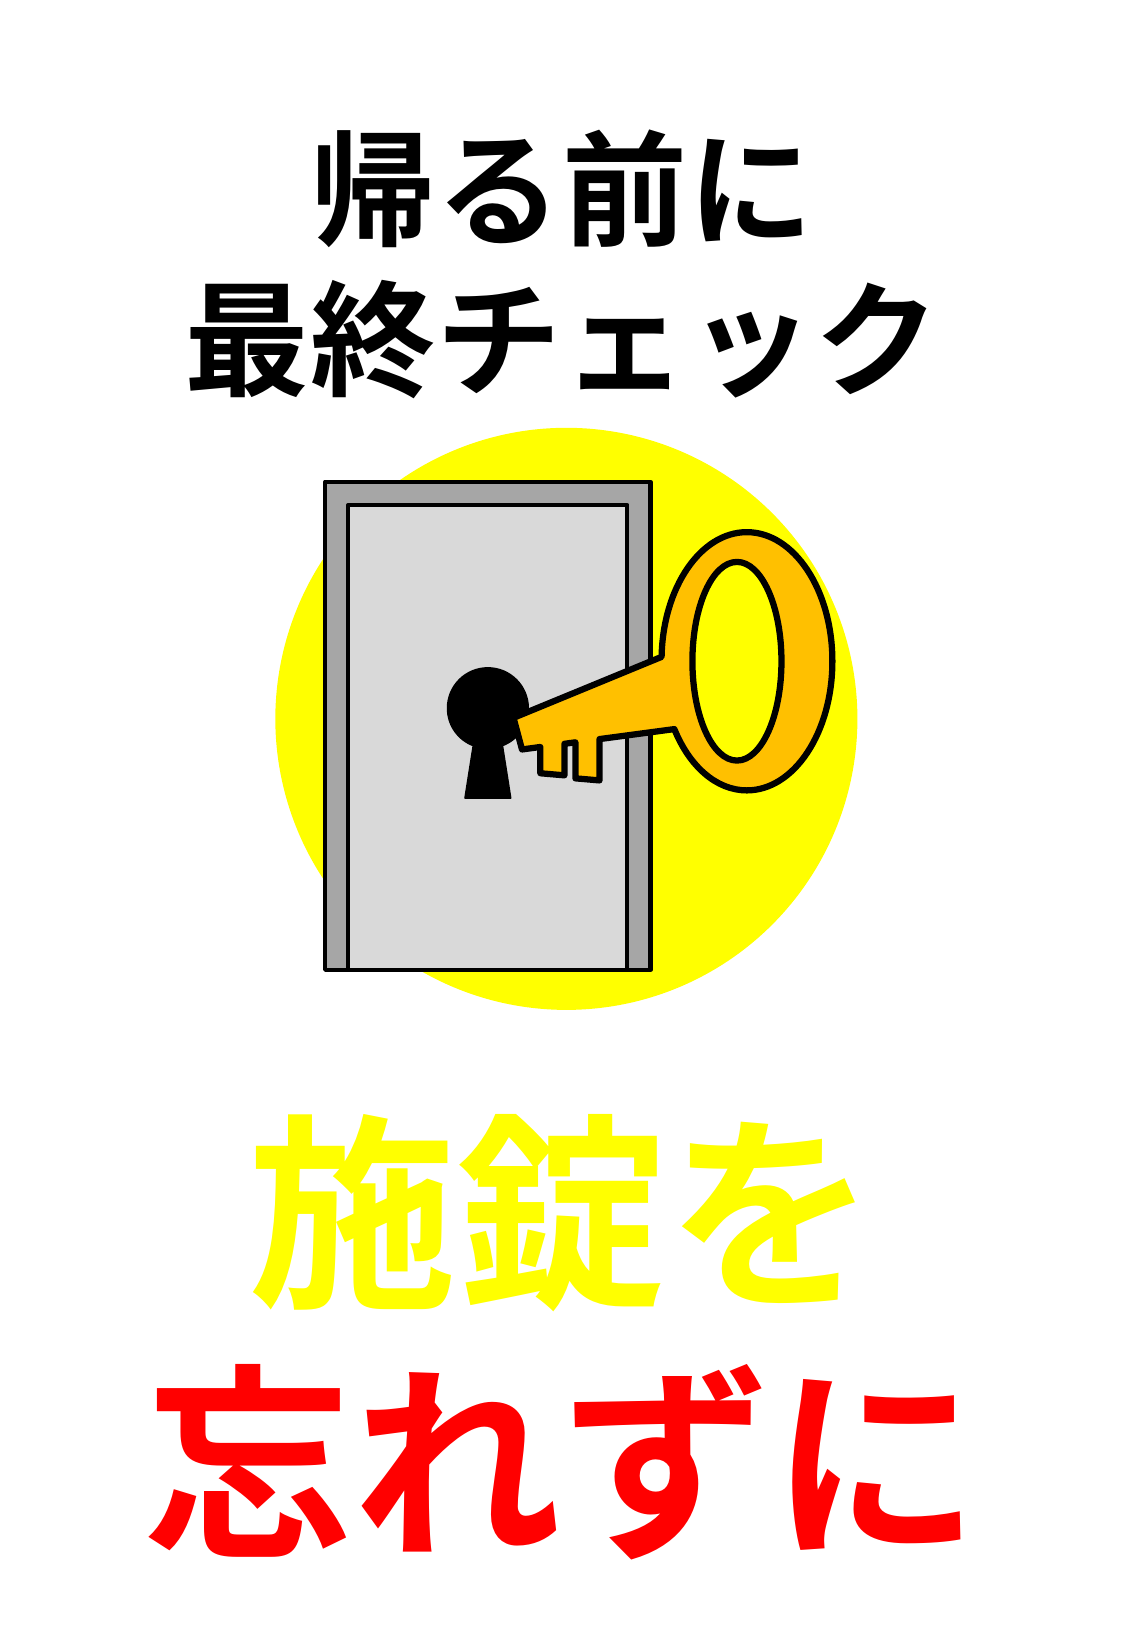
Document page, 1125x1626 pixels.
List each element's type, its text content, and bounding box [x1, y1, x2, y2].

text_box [275, 427, 858, 1011]
text_box 施錠を 忘れずに [0, 1076, 1125, 1591]
text_box 帰る前に 最終チェック [0, 103, 1125, 419]
